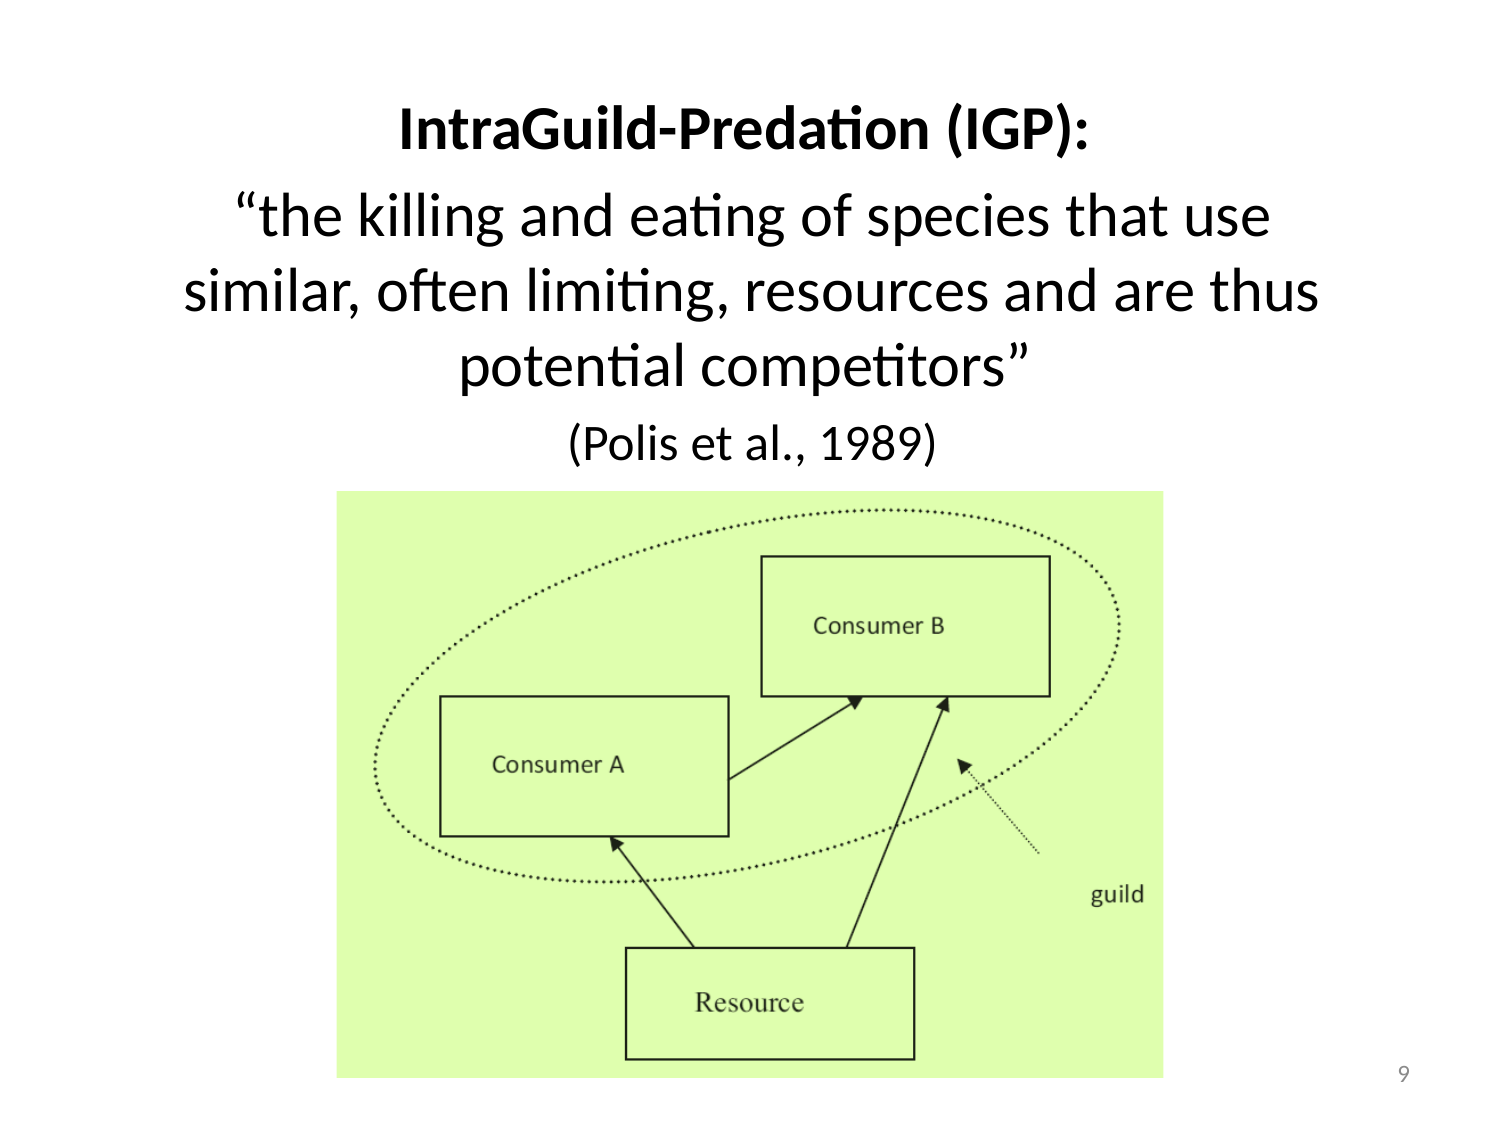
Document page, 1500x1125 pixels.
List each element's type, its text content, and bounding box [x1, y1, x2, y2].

subtitle IntraGuild-Predation (IGP): “the killing and eating of species that use similar, often limiting, resources and are thus potential competitors” (Polis et al., 1989) [123, 78, 1382, 480]
slide_number 9 [1074, 1042, 1425, 1103]
picture [336, 491, 1164, 1078]
